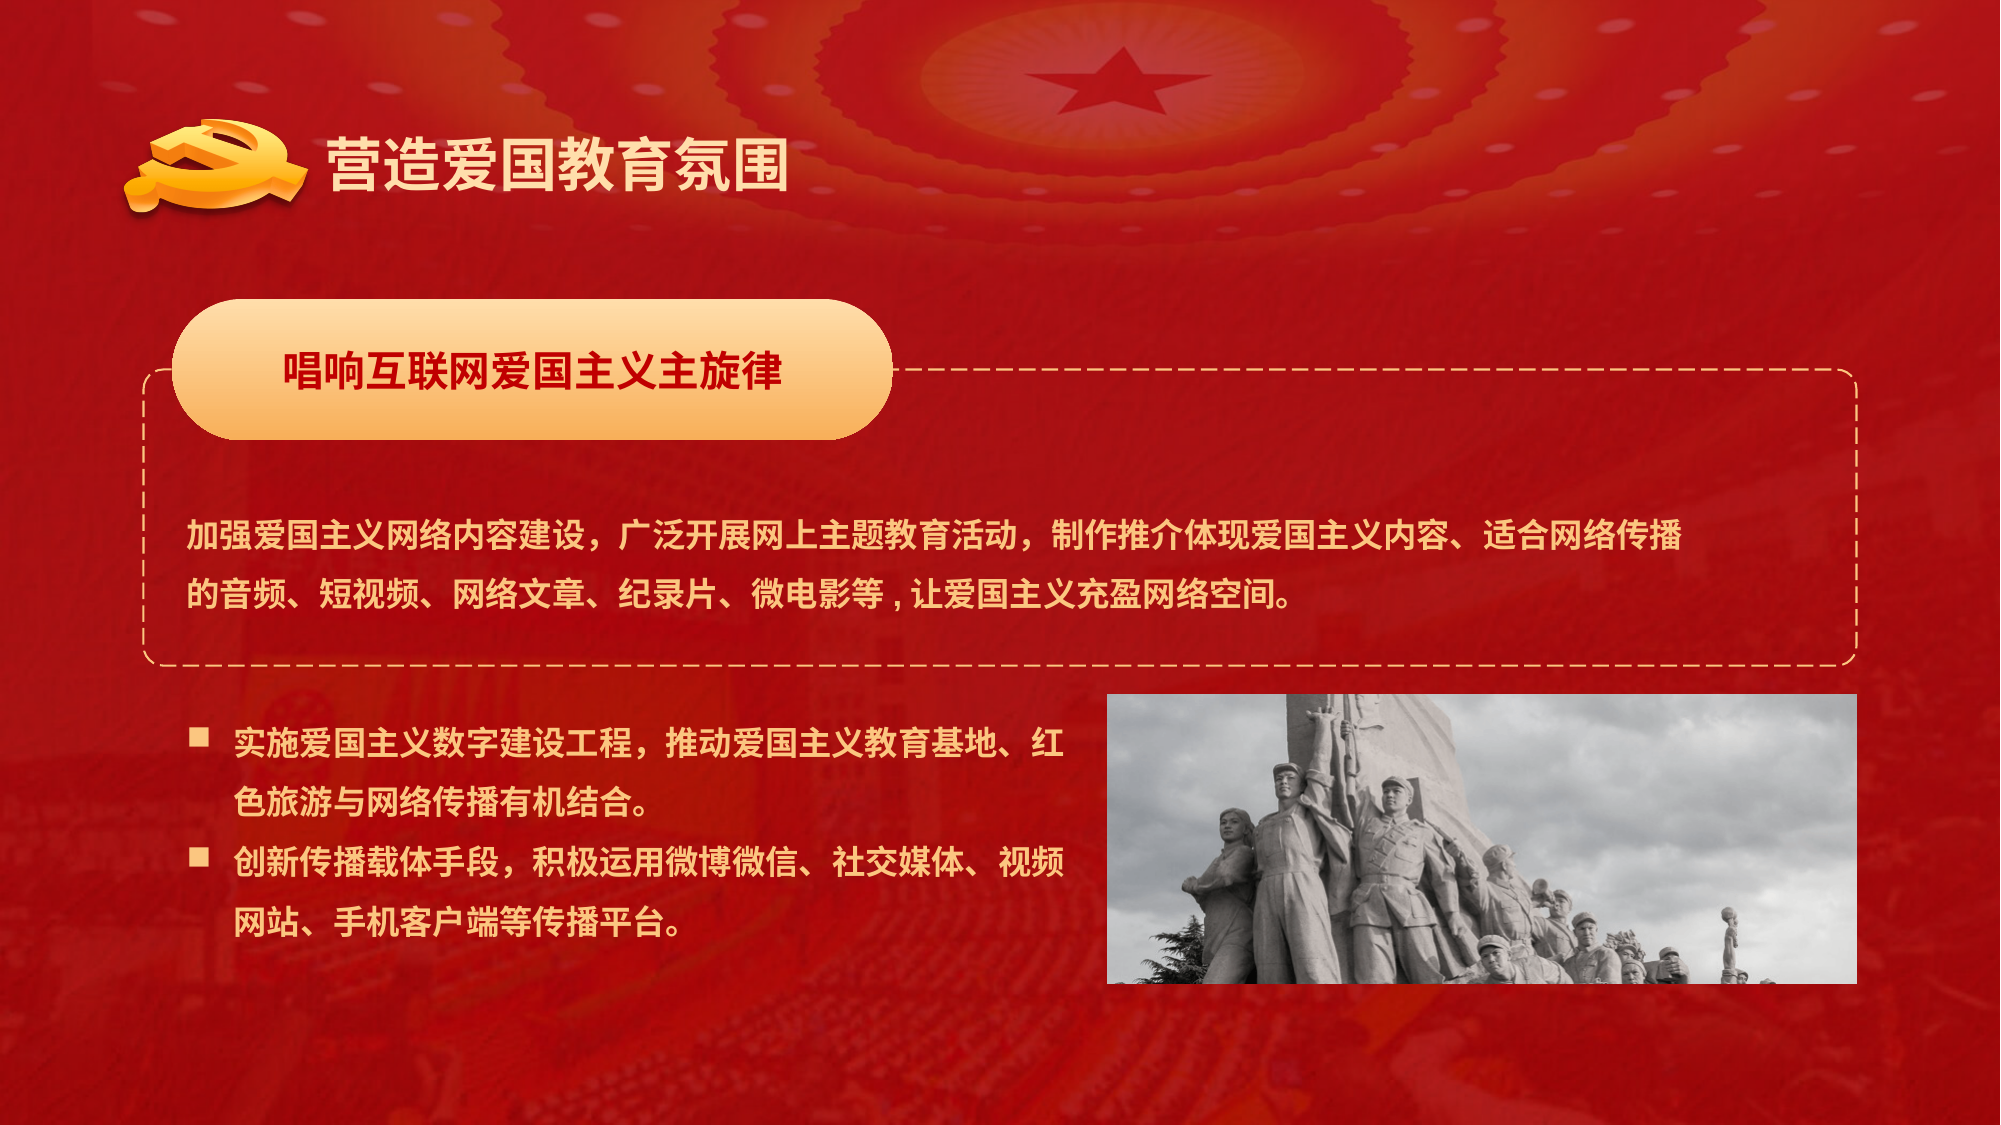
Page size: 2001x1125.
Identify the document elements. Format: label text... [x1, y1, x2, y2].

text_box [143, 298, 1857, 666]
picture [1107, 694, 1857, 985]
text_box 实施爱国主义数字建设工程，推动爱国主义教育基地、红色旅游与网络传播有机结合。 创新传播载体手段，积极运用微博微信、社交媒体、视频网站、手机客户端等传播平台。 [171, 694, 1107, 949]
picture [123, 119, 309, 219]
text_box 营造爱国教育氛围 [309, 120, 1363, 206]
